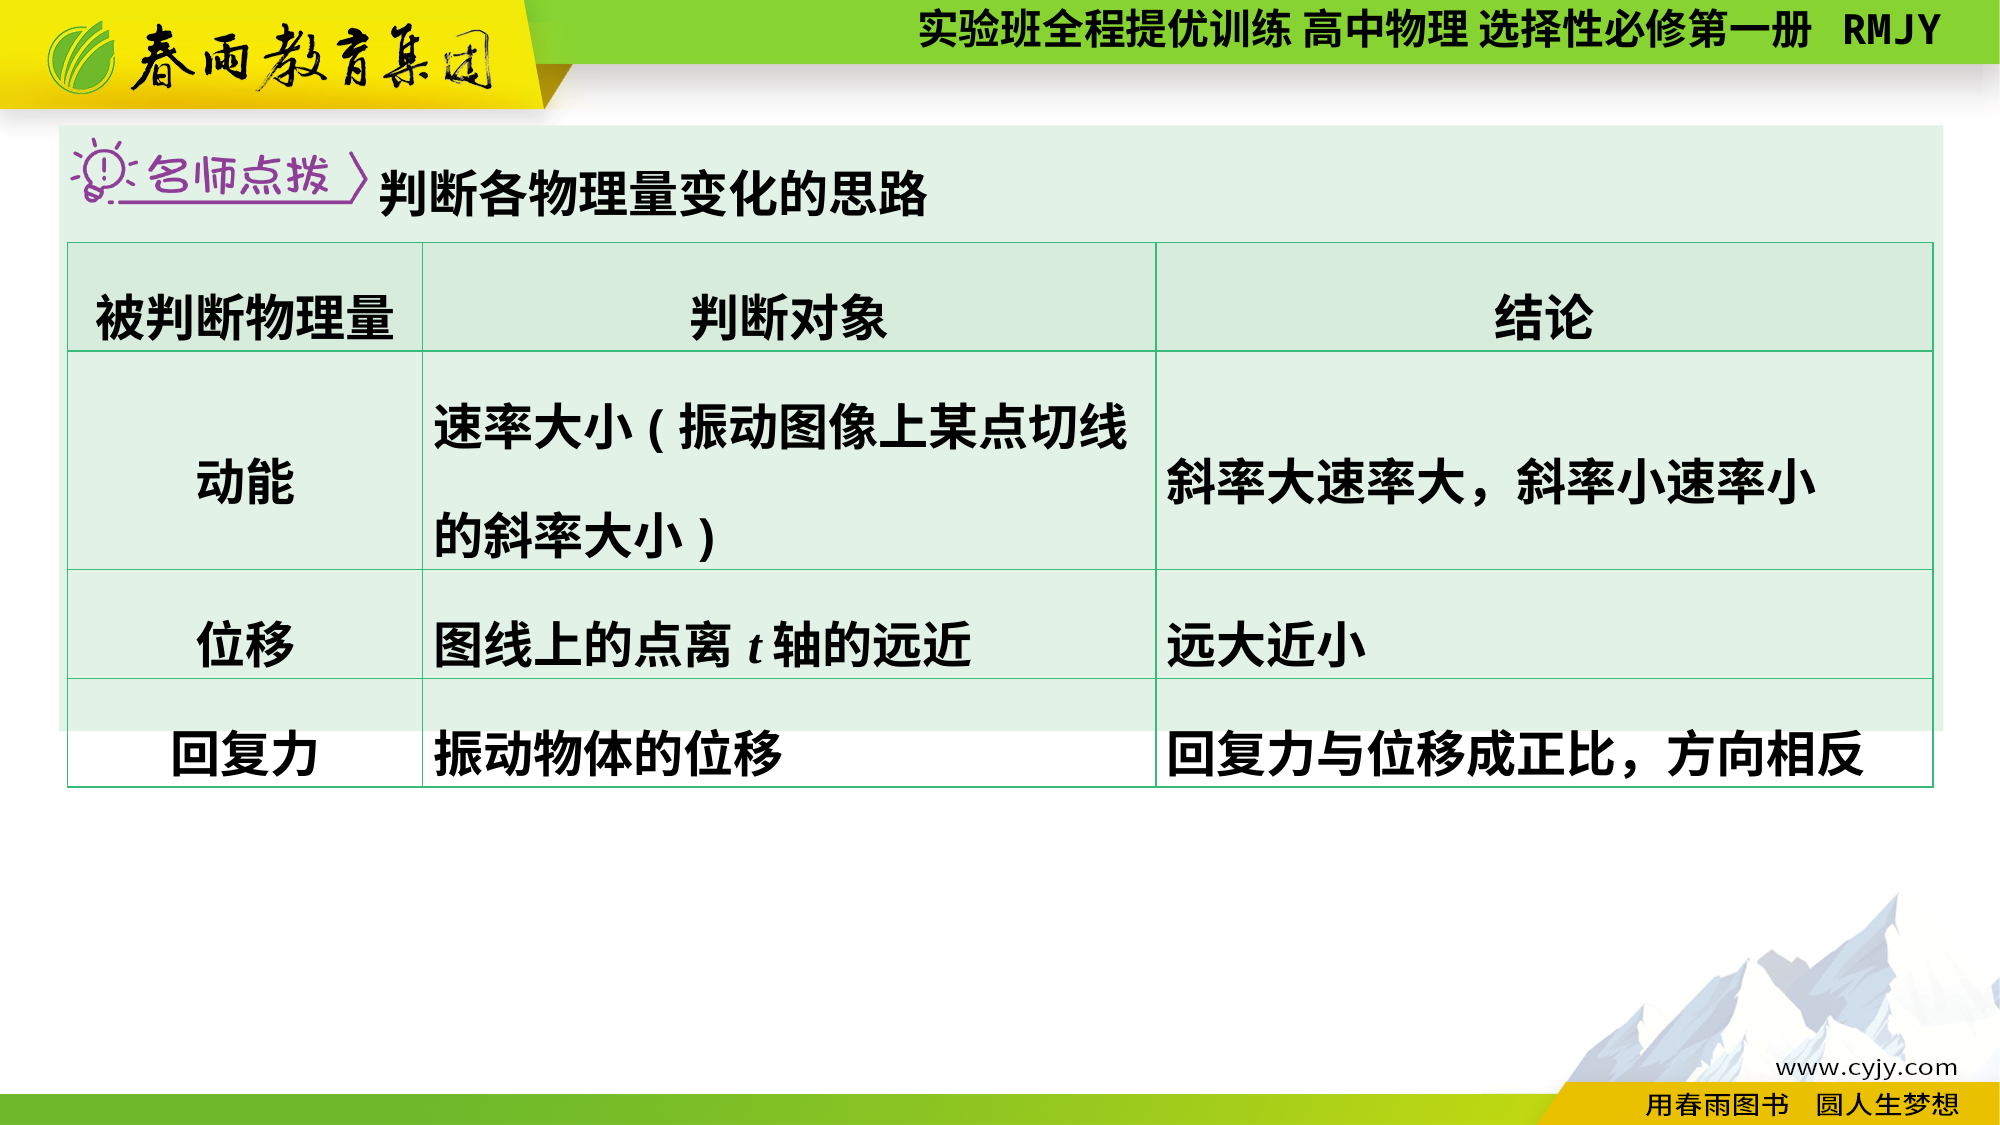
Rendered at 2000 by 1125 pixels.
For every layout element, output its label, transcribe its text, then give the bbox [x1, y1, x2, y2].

table_cell 位移 [68, 570, 422, 678]
table_header 判断对象 [423, 243, 1155, 350]
table_header 结论 [1157, 243, 1932, 350]
table_cell 斜率大速率大，斜率小速率小 [1157, 352, 1932, 569]
table_cell 远大近小 [1157, 570, 1932, 678]
table_cell 图线上的点离t轴的远近 [423, 570, 1155, 678]
table_cell 速率大小(振动图像上某点切线的斜率大小) [423, 352, 1155, 569]
table_cell 动能 [68, 352, 422, 569]
table_cell 回复力 [68, 679, 422, 786]
picture [0, 0, 2000, 1125]
table_cell 回复力与位移成正比，方向相反 [1157, 679, 1932, 786]
table_cell 振动物体的位移 [423, 679, 1155, 786]
list 判断各物理量变化的思路 [59, 125, 1944, 732]
table_header 被判断物理量 [68, 243, 422, 350]
